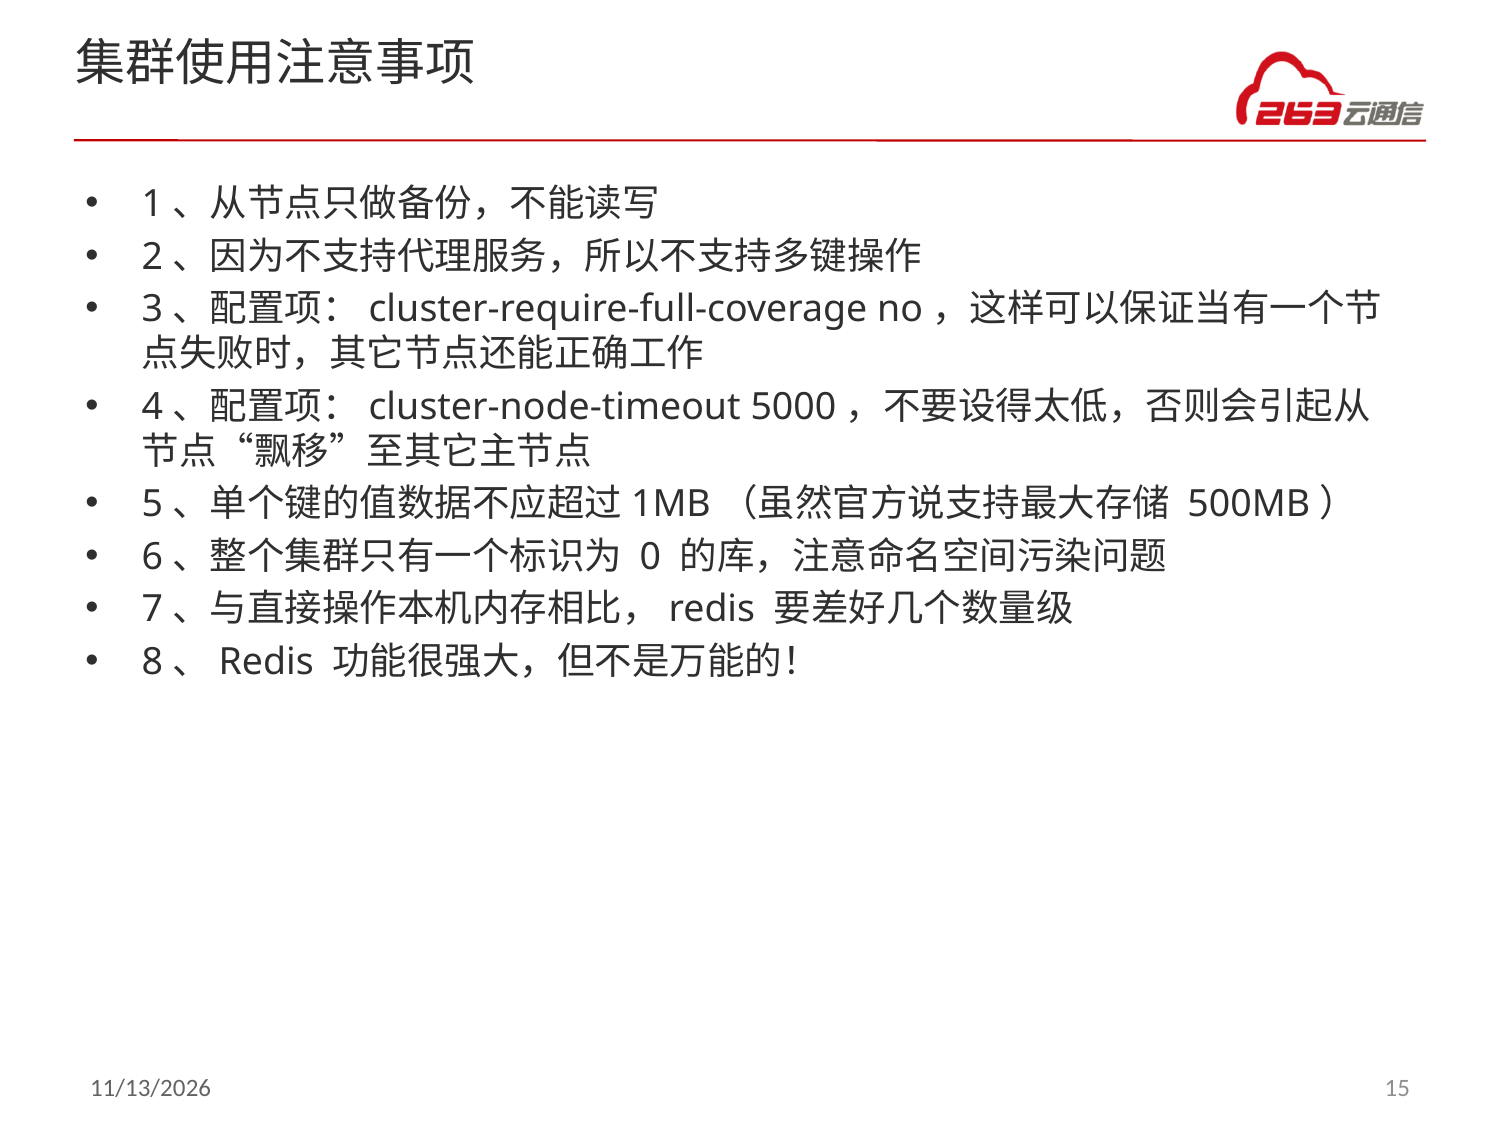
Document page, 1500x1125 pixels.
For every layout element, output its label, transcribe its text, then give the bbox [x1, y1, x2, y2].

picture [1230, 37, 1430, 141]
list 1、从节点只做备份，不能读写 2、因为不支持代理服务，所以不支持多键操作 3、配置项：cluster-require-full-coverage no，这样可以保证当有一个节点失败时，其它节点还能正确工作 4、配置项：cluster-node-timeout 5000，不要设得太低，否则会引起从节点“飘移”至其它主节点 5、单个键的值数据不应超过1MB（虽然官方说支持最大存储 500MB） 6、整个集群只有一个标识为 0 的库，注意命名空间污染问题 7、与直接操作本机内存相比，redis 要差好几个数量级 8、Redis 功能很强大，但不是万能的！ [70, 171, 1421, 1016]
title 集群使用注意事项 [75, 30, 1235, 136]
